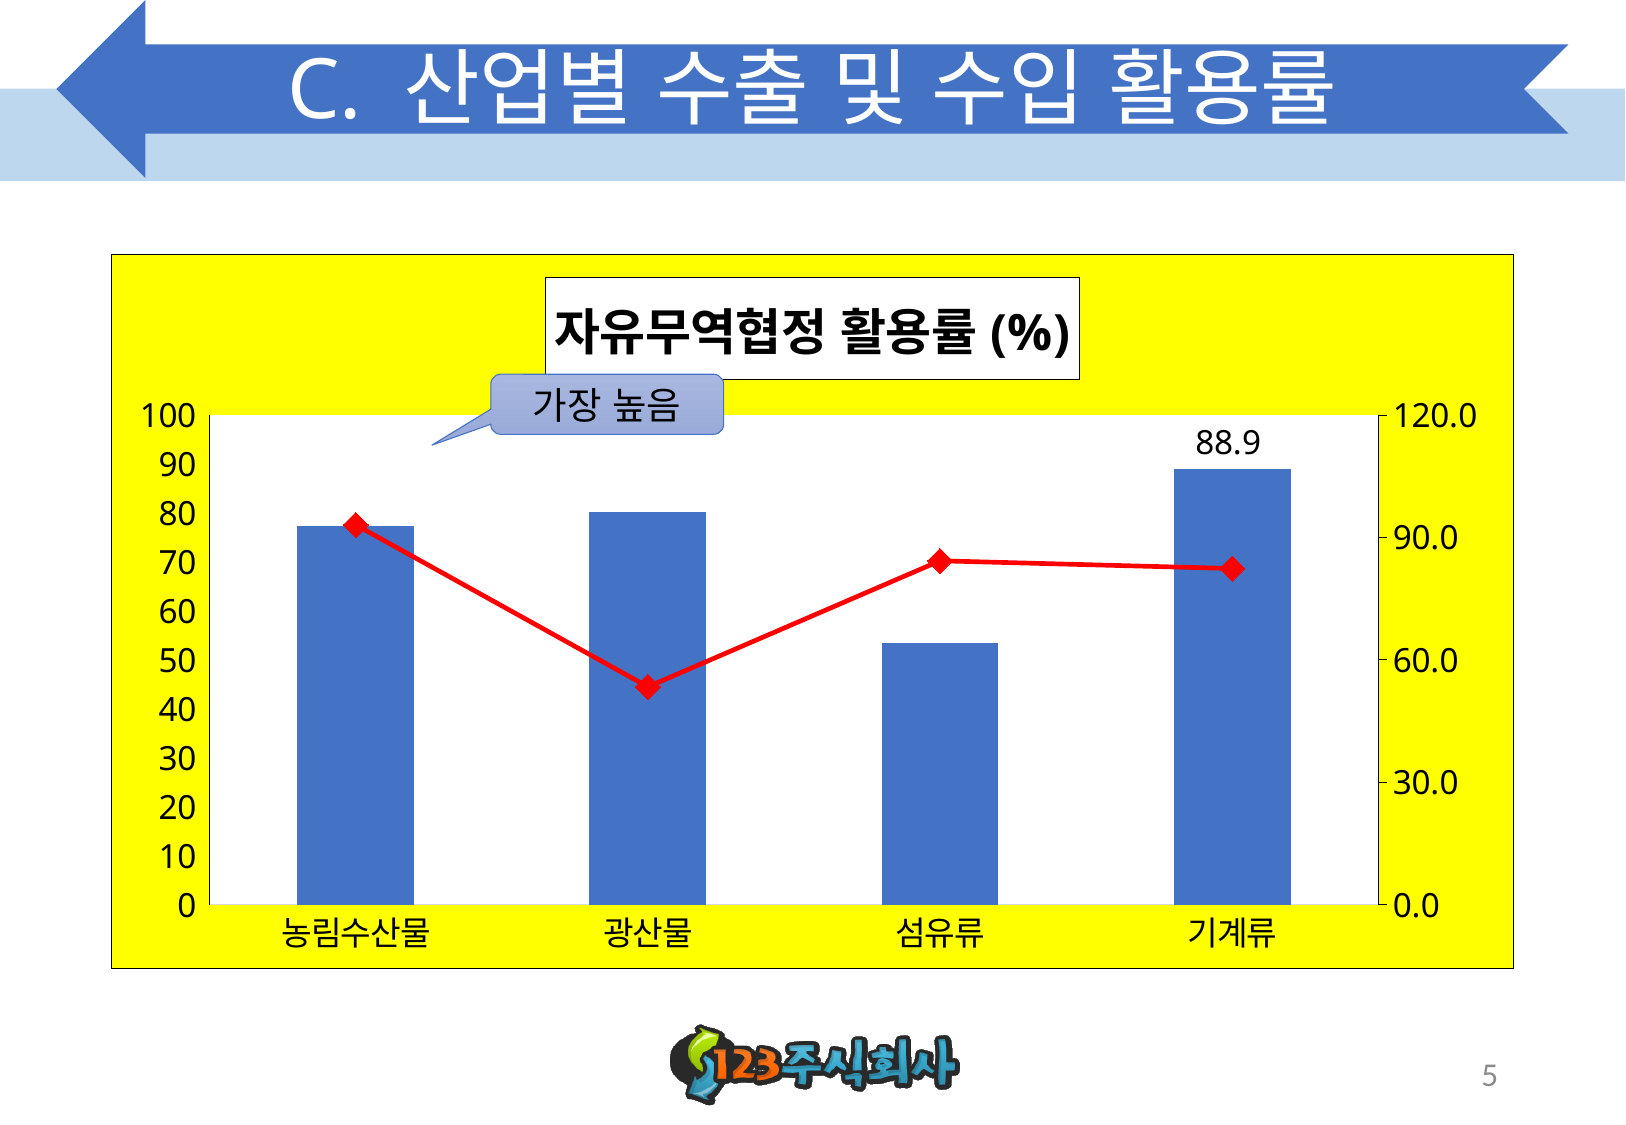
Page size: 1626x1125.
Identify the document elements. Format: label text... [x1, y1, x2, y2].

slide_number 5 [1147, 1042, 1514, 1103]
chart [111, 254, 1514, 969]
title C. 산업별 수출 및 수입 활용률 [0, 3, 1625, 182]
picture [655, 1010, 973, 1117]
